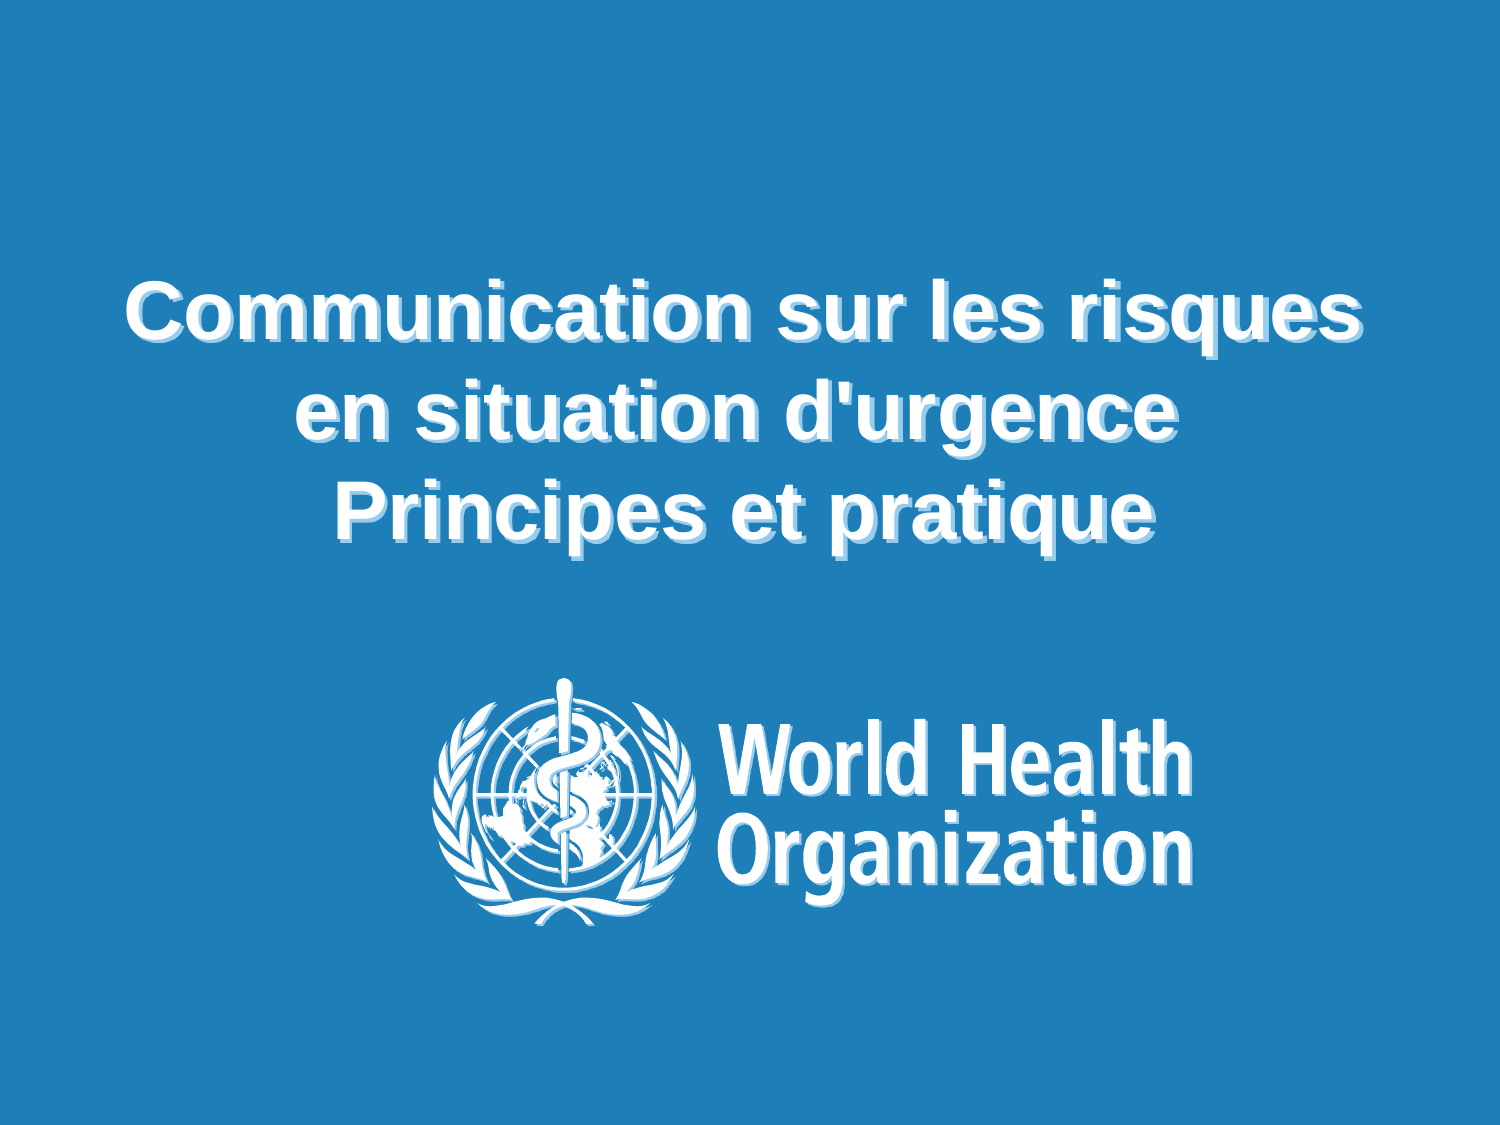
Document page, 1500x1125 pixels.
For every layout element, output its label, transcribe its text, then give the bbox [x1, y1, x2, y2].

title Communication sur les risques en situation d'urgence Principes et pratique [100, 326, 1388, 587]
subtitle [431, 677, 1191, 926]
